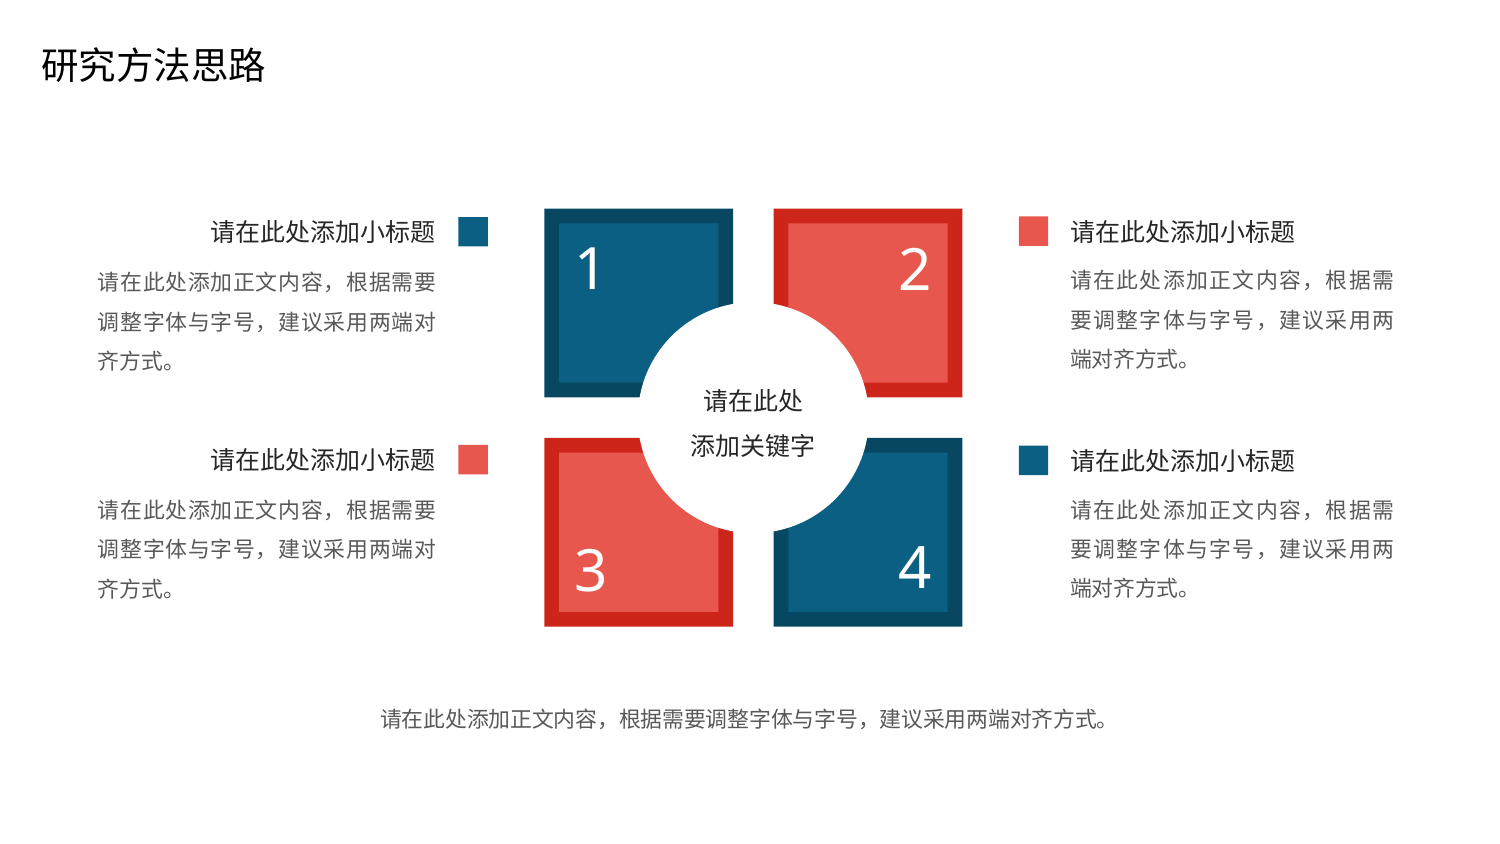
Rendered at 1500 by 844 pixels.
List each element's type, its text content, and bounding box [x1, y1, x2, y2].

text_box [1018, 208, 1410, 381]
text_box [544, 437, 734, 627]
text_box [773, 208, 963, 398]
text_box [644, 308, 863, 527]
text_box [83, 209, 488, 383]
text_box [1018, 437, 1410, 611]
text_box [544, 208, 734, 398]
text_box 请在此处添加正文内容，根据需要调整字体与字号，建议采用两端对齐方式。 [284, 698, 1216, 740]
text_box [83, 437, 488, 611]
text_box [773, 437, 963, 627]
